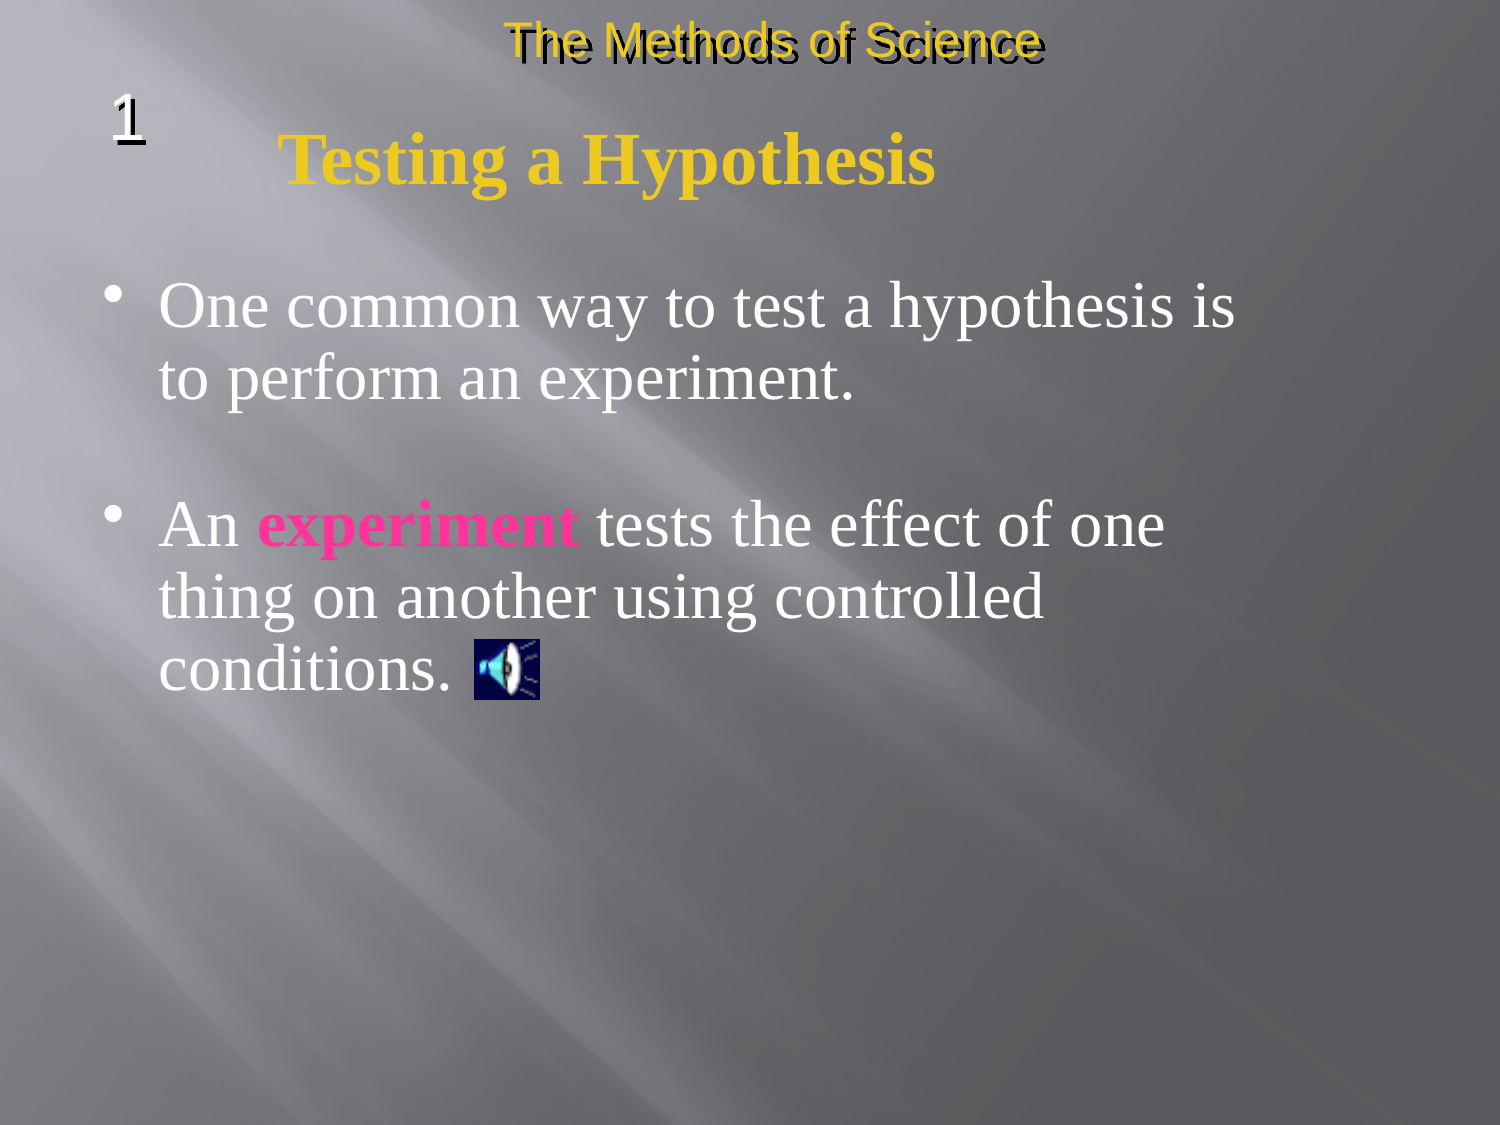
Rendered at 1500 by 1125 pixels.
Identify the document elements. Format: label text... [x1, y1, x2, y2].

text_box Testing a Hypothesis [262, 112, 1301, 209]
text_box An experiment tests the effect of one thing on another using controlled conditions. [87, 481, 1275, 713]
text_box The Methods of Science [487, 0, 1057, 75]
text_box 1 [93, 66, 161, 162]
picture [474, 639, 540, 701]
text_box One common way to test a hypothesis is to perform an experiment. [87, 262, 1300, 422]
